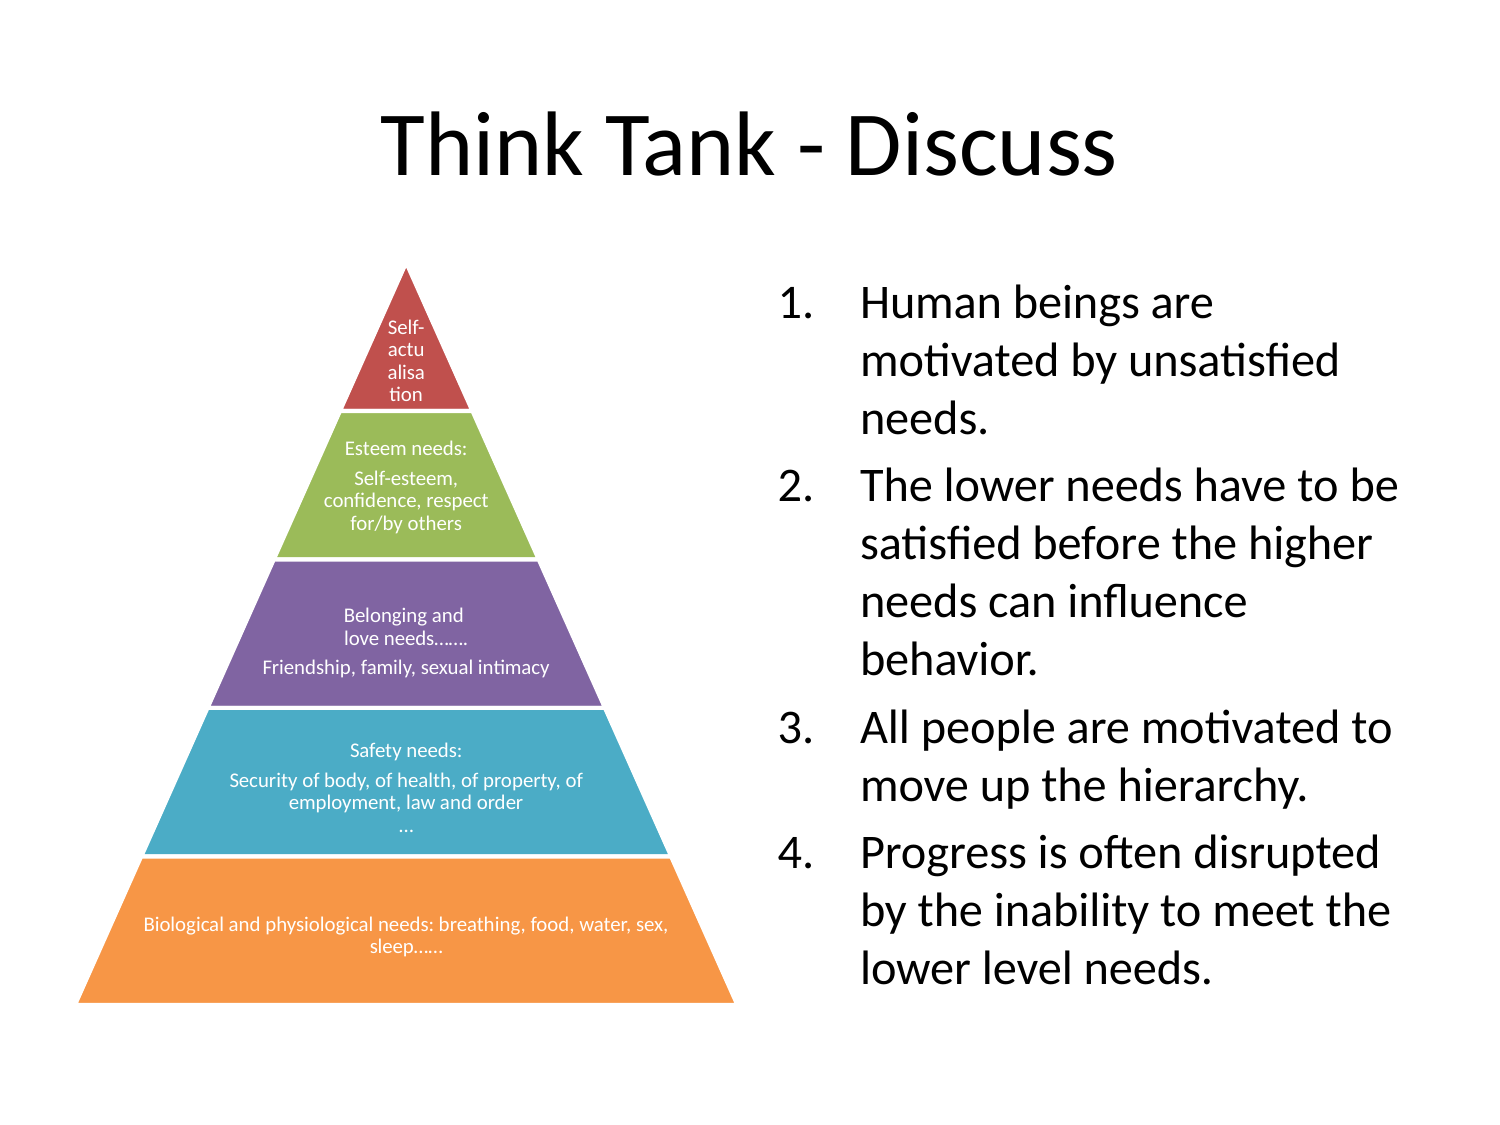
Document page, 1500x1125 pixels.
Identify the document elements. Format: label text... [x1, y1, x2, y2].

title Think Tank - Discuss [75, 45, 1425, 233]
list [74, 262, 738, 1006]
list Human beings are motivated by unsatisfied needs. The lower needs have to be satisfied before the higher needs can influence behavior. All people are motivated to move up the hierarchy. Progress is often disrupted by the inability to meet the lower level needs. [762, 262, 1425, 1005]
